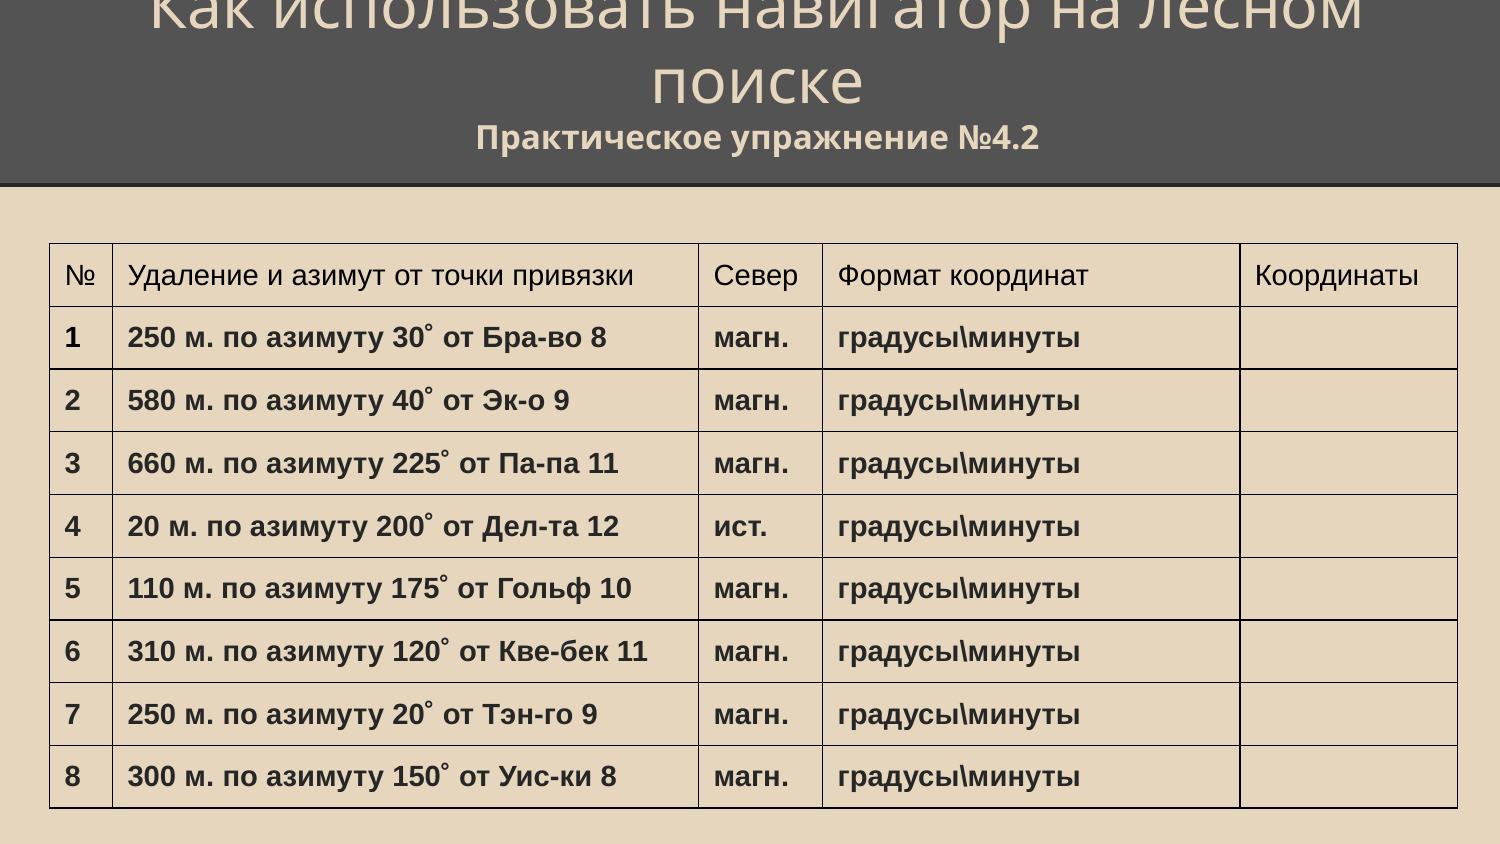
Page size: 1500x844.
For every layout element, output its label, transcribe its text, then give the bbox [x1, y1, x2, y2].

title Как использовать навигатор на лесном поиске Практическое упражнение №4.2 [24, 10, 1492, 172]
table_cell [1241, 307, 1457, 368]
table_cell [1241, 370, 1457, 431]
table_cell градусы\минуты [823, 307, 1239, 368]
table_cell градусы\минуты [823, 558, 1239, 619]
table_cell 4 [50, 495, 112, 557]
table_cell [1241, 746, 1457, 807]
table_header Формат координат [823, 244, 1239, 306]
table_cell 250 м. по азимуту 20˚ от Тэн-го 9 [113, 683, 698, 745]
table_cell [1241, 432, 1457, 494]
table_cell 20 м. по азимуту 200˚ от Дел-та 12 [113, 495, 698, 557]
table_header Удаление и азимут от точки привязки [113, 244, 698, 306]
table_cell 110 м. по азимуту 175˚ от Гольф 10 [113, 558, 698, 619]
table_cell 2 [50, 370, 112, 431]
table_cell [1241, 495, 1457, 557]
table_cell градусы\минуты [823, 432, 1239, 494]
table_cell ист. [699, 495, 822, 557]
table_cell [1241, 683, 1457, 745]
table_cell магн. [699, 307, 822, 368]
table_header Север [699, 244, 822, 306]
table_cell магн. [699, 621, 822, 682]
table_cell 6 [50, 621, 112, 682]
table_cell [1241, 621, 1457, 682]
table_cell магн. [699, 683, 822, 745]
table_cell 250 м. по азимуту 30˚ от Бра-во 8 [113, 307, 698, 368]
table_cell магн. [699, 746, 822, 807]
table_cell градусы\минуты [823, 746, 1239, 807]
table_cell градусы\минуты [823, 370, 1239, 431]
table_cell 5 [50, 558, 112, 619]
table_cell 310 м. по азимуту 120˚ от Кве-бек 11 [113, 621, 698, 682]
table_cell 580 м. по азимуту 40˚ от Эк-о 9 [113, 370, 698, 431]
table_cell 3 [50, 432, 112, 494]
table_header Координаты [1241, 244, 1457, 306]
table_cell 300 м. по азимуту 150˚ от Уис-ки 8 [113, 746, 698, 807]
table_cell градусы\минуты [823, 683, 1239, 745]
table_cell градусы\минуты [823, 621, 1239, 682]
table_cell градусы\минуты [823, 495, 1239, 557]
table_cell 7 [50, 683, 112, 745]
table_cell 1 [50, 307, 112, 368]
table_cell магн. [699, 558, 822, 619]
table_cell 8 [50, 746, 112, 807]
table_cell магн. [699, 370, 822, 431]
table_cell [1241, 558, 1457, 619]
table_cell 660 м. по азимуту 225˚ от Па-па 11 [113, 432, 698, 494]
table_header № [50, 244, 112, 306]
table_cell магн. [699, 432, 822, 494]
